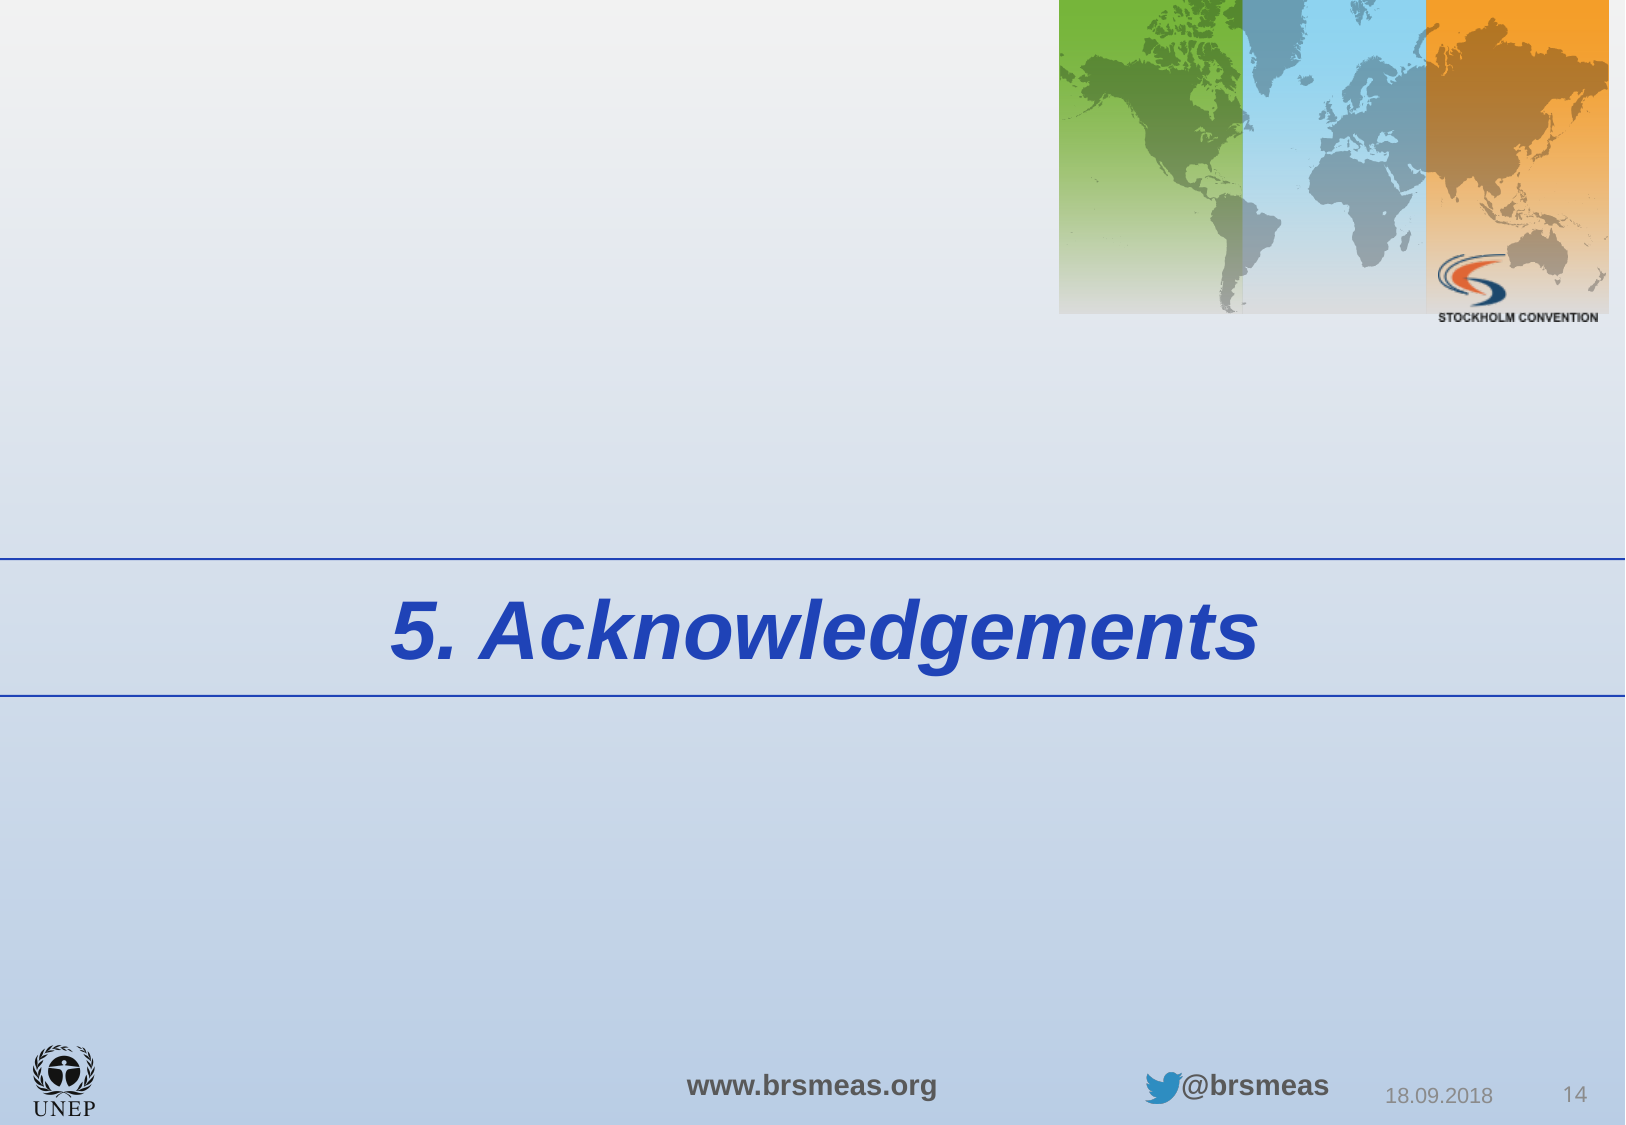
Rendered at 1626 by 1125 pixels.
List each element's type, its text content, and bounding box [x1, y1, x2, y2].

picture [1145, 1072, 1183, 1104]
text_box 5. Acknowledgements [121, 568, 1530, 684]
picture [33, 1045, 95, 1125]
picture [1059, 0, 1609, 322]
